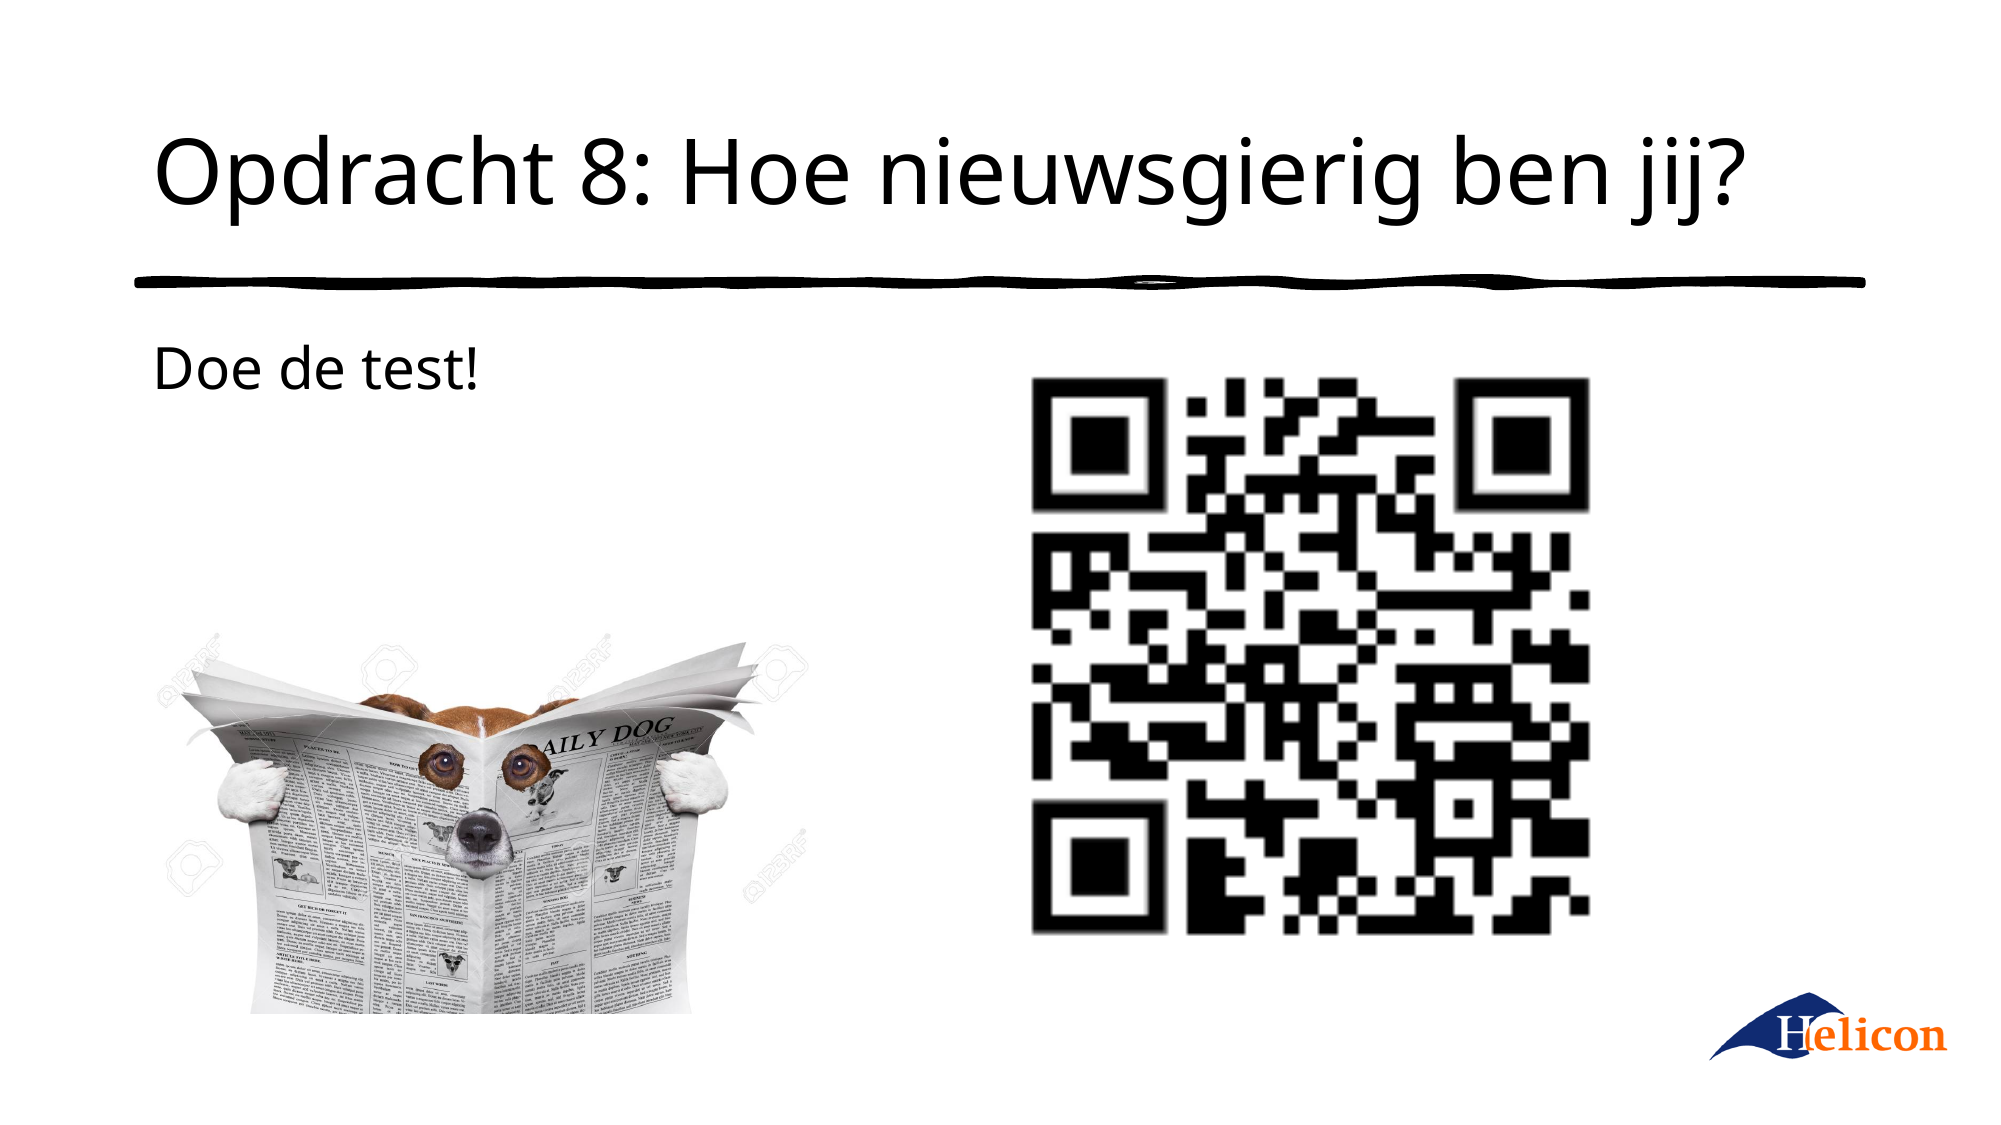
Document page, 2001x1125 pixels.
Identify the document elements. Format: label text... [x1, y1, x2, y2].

picture [999, 368, 1610, 963]
picture [137, 616, 828, 1015]
title Opdracht 8: Hoe nieuwsgierig ben jij? [137, 59, 1863, 278]
list Doe de test! [137, 316, 1863, 1014]
picture [1671, 952, 2000, 1125]
